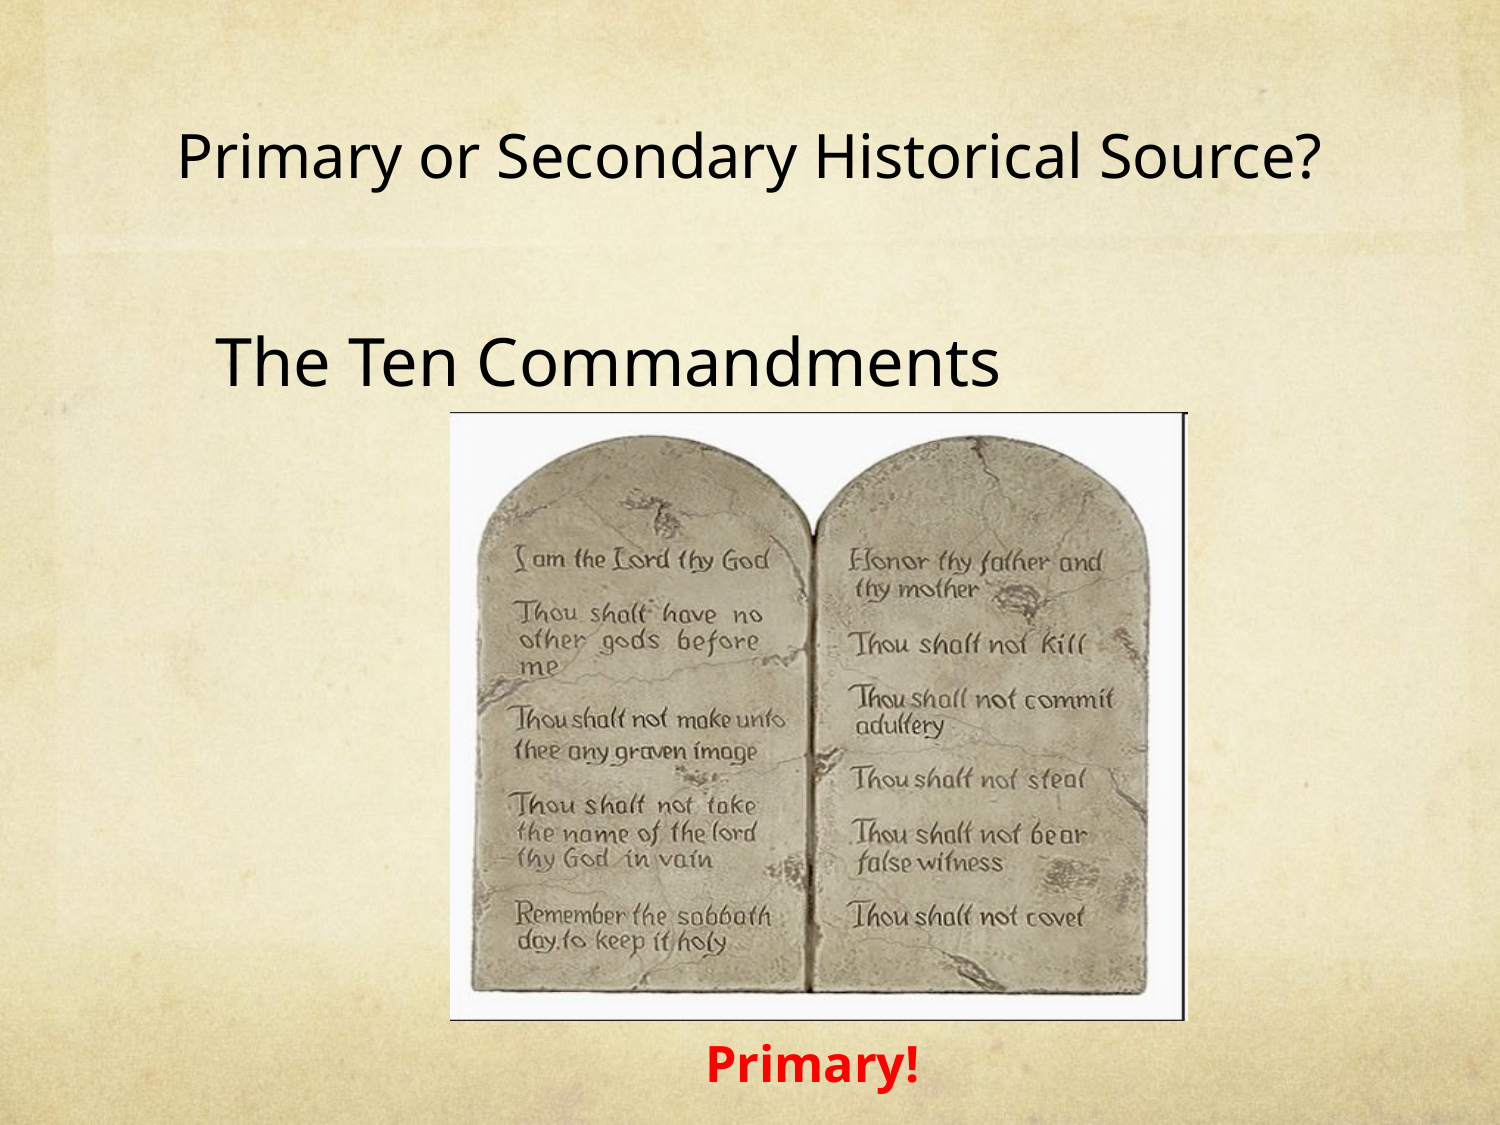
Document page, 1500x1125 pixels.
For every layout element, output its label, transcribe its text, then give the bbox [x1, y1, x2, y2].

text_box The Ten Commandments [200, 312, 1438, 463]
title Primary or Secondary Historical Source? [150, 82, 1350, 225]
list Primary! [212, 1025, 1413, 1100]
picture [0, 0, 1500, 1125]
